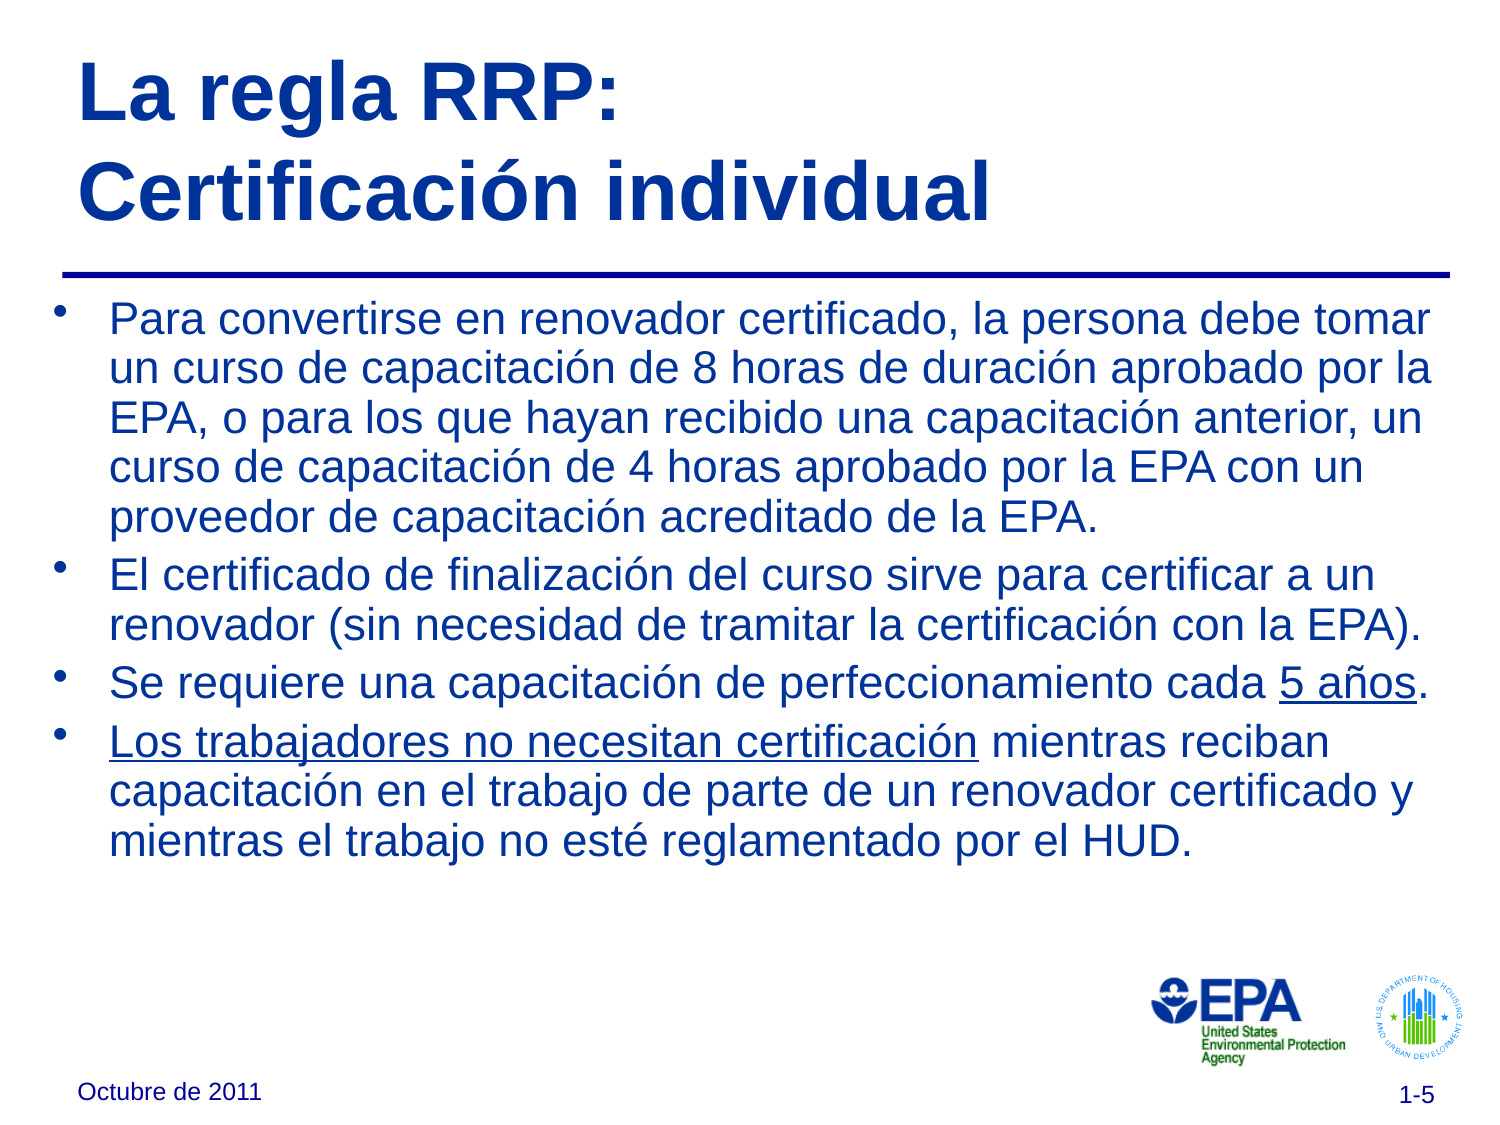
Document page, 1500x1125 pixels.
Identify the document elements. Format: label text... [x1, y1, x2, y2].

list Para convertirse en renovador certificado, la persona debe tomar un curso de capacitación de 8 horas de duración aprobado por la EPA, o para los que hayan recibido una capacitación anterior, un curso de capacitación de 4 horas aprobado por la EPA con un proveedor de capacitación acreditado de la EPA. El certificado de finalización del curso sirve para certificar a un renovador (sin necesidad de tramitar la certificación con la EPA). Se requiere una capacitación de perfeccionamiento cada 5 años. Los trabajadores no necesitan certificación mientras reciban capacitación en el trabajo de parte de un renovador certificado y mientras el trabajo no esté reglamentado por el HUD. [37, 287, 1463, 1038]
picture [1374, 1038, 1463, 1060]
picture [1149, 1038, 1350, 1049]
slide_number Octubre de 2011 [62, 1049, 376, 1113]
title La regla RRP: Certificación individual [62, 37, 1451, 238]
slide_number 1-5 [1137, 1049, 1451, 1113]
